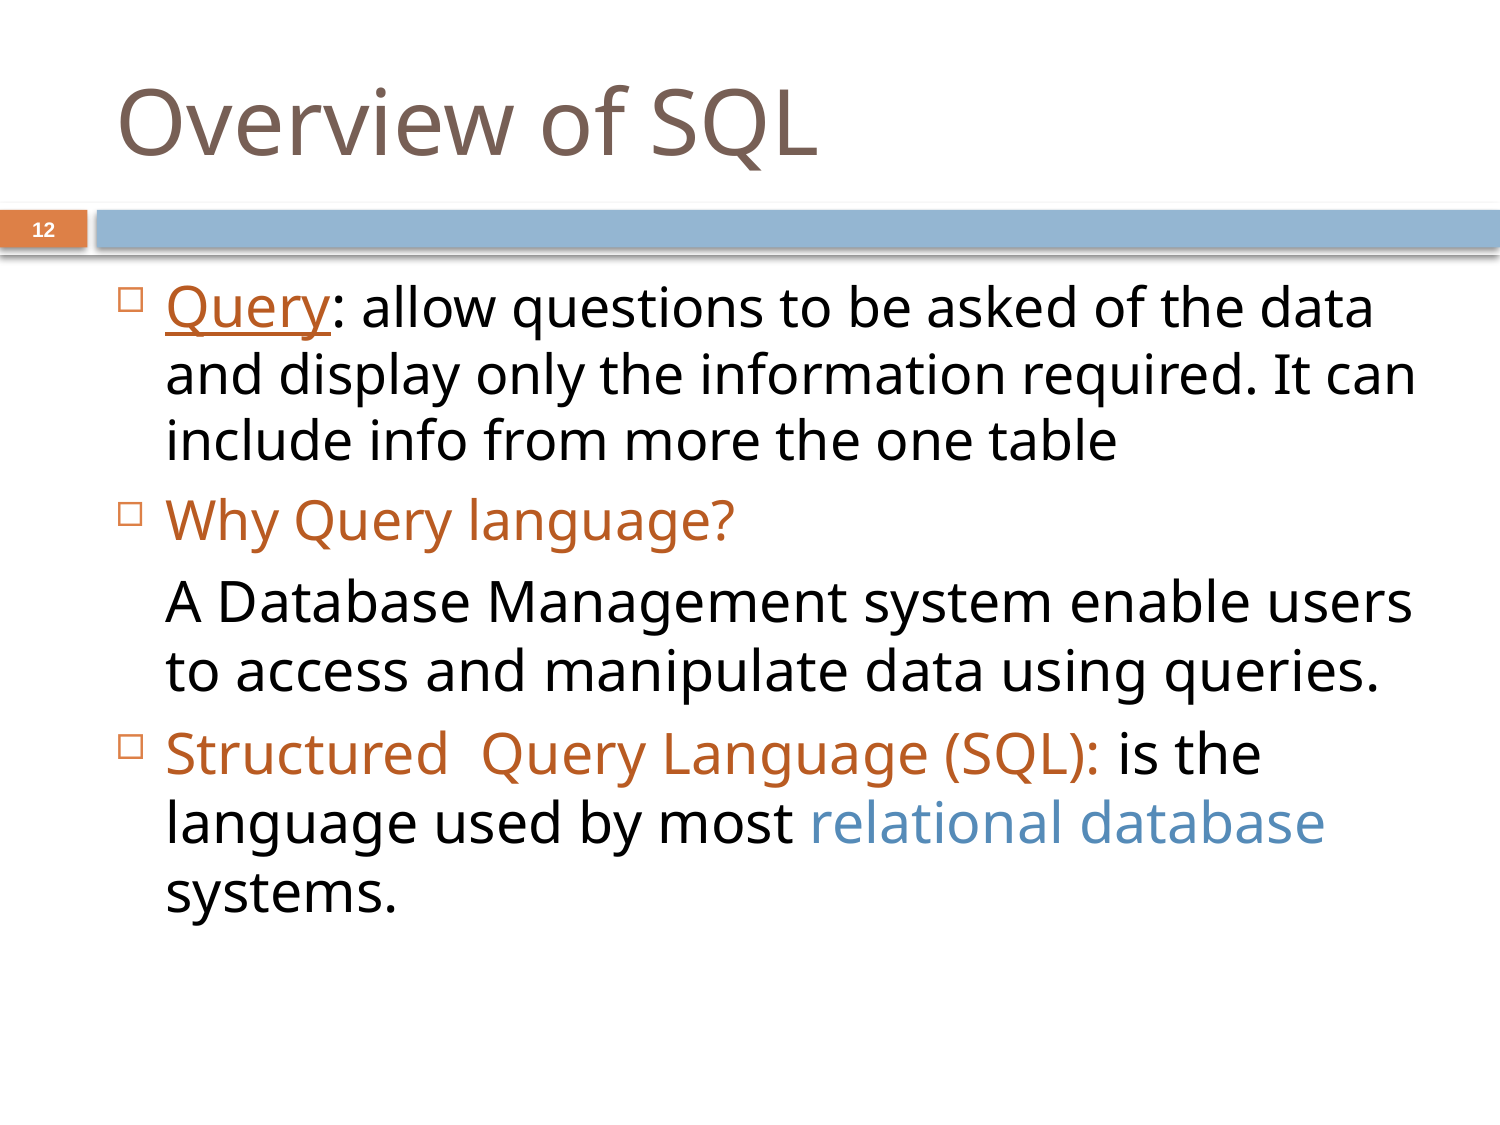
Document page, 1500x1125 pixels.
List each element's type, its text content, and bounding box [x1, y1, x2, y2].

list Query: allow questions to be asked of the data and display only the information required. It can include info from more the one table Why Query language? A Database Management system enable users to access and manipulate data using queries. Structured Query Language (SQL): is the language used by most relational database systems. [100, 262, 1439, 1001]
slide_number 12 [0, 208, 88, 249]
title Overview of SQL [100, 37, 1439, 201]
